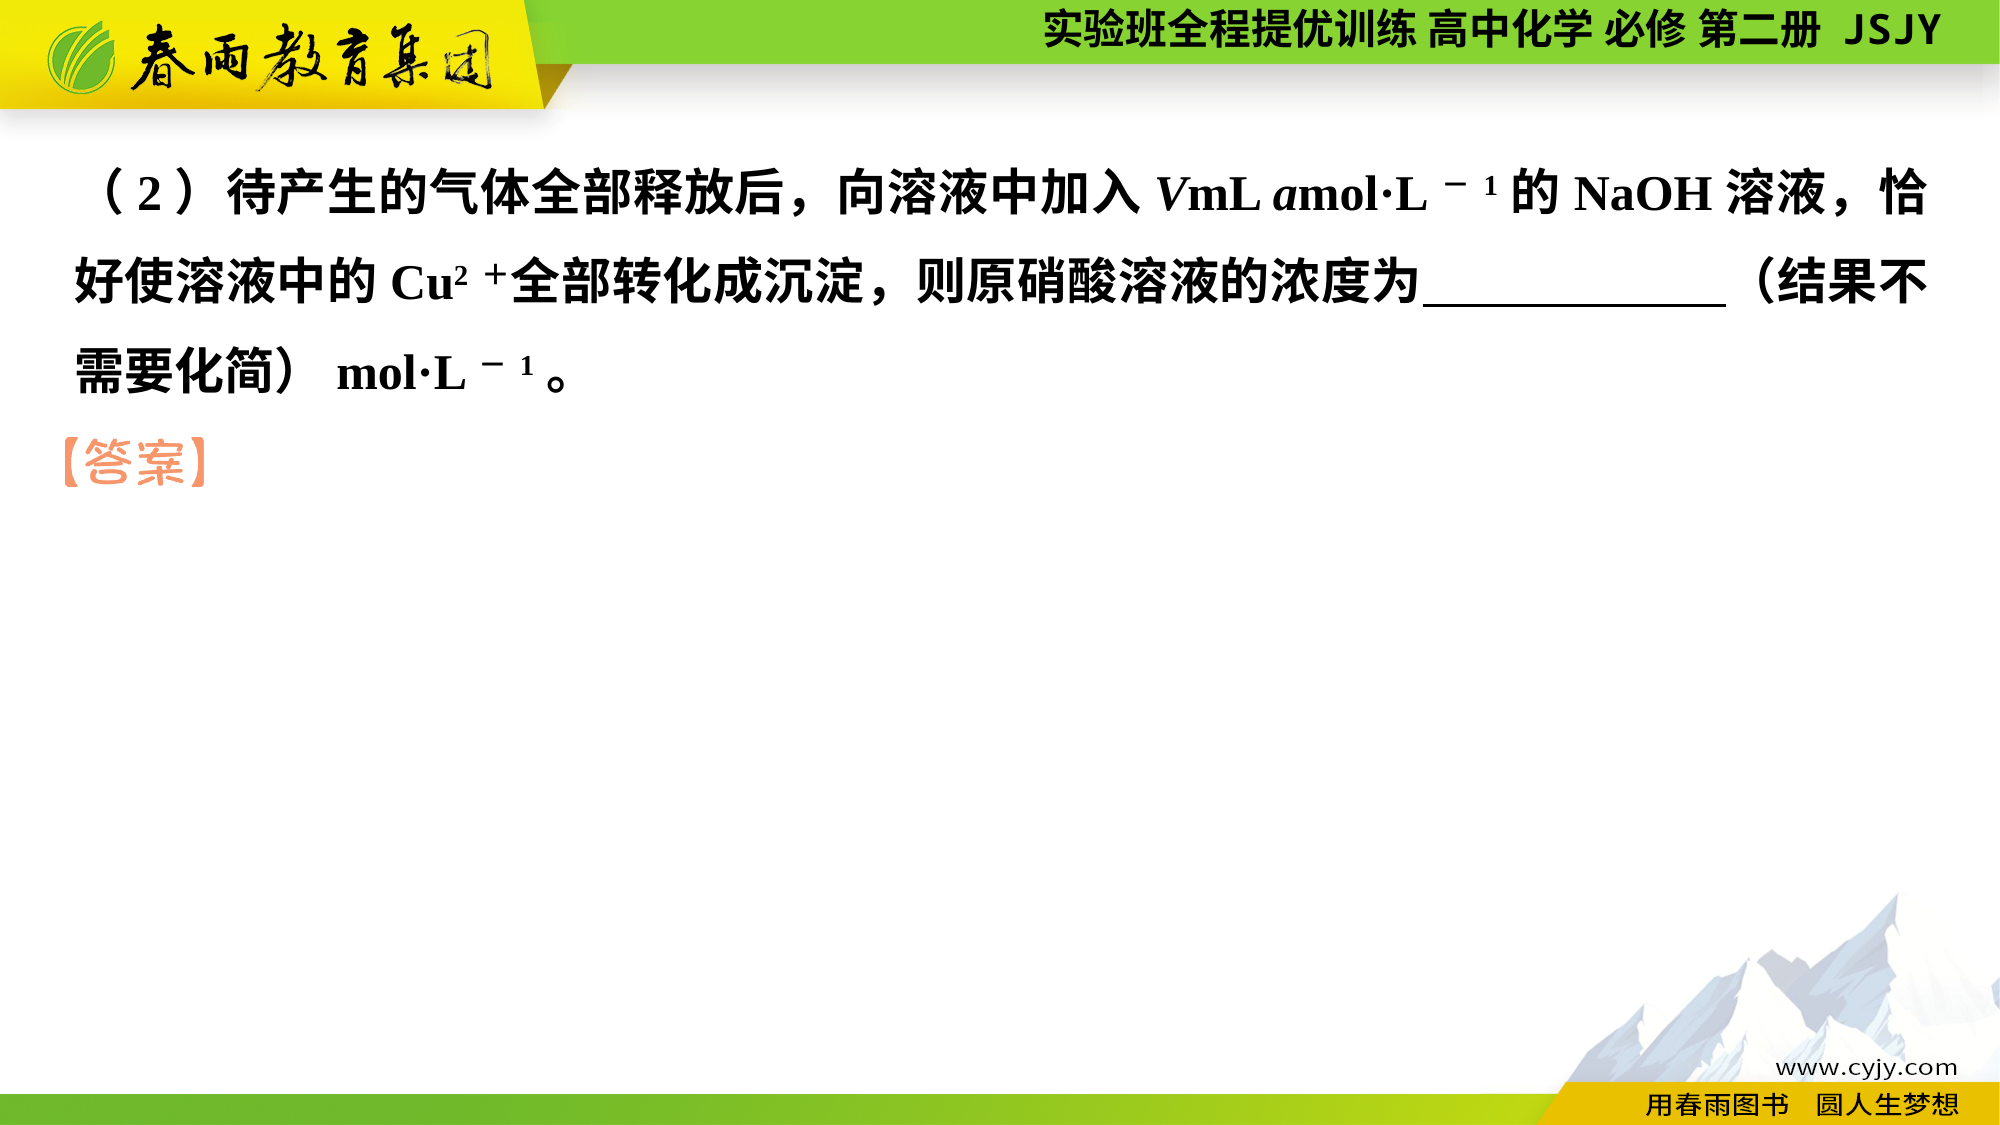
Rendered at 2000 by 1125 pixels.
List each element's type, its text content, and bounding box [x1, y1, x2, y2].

picture [0, 0, 2000, 1125]
list （2）待产生的气体全部释放后，向溶液中加入VmL amol·L－1的NaOH溶液，恰好使溶液中的Cu2＋全部转化成沉淀，则原硝酸溶液的浓度为 （结果不需要化简）mol·L－1。 [59, 122, 1944, 399]
